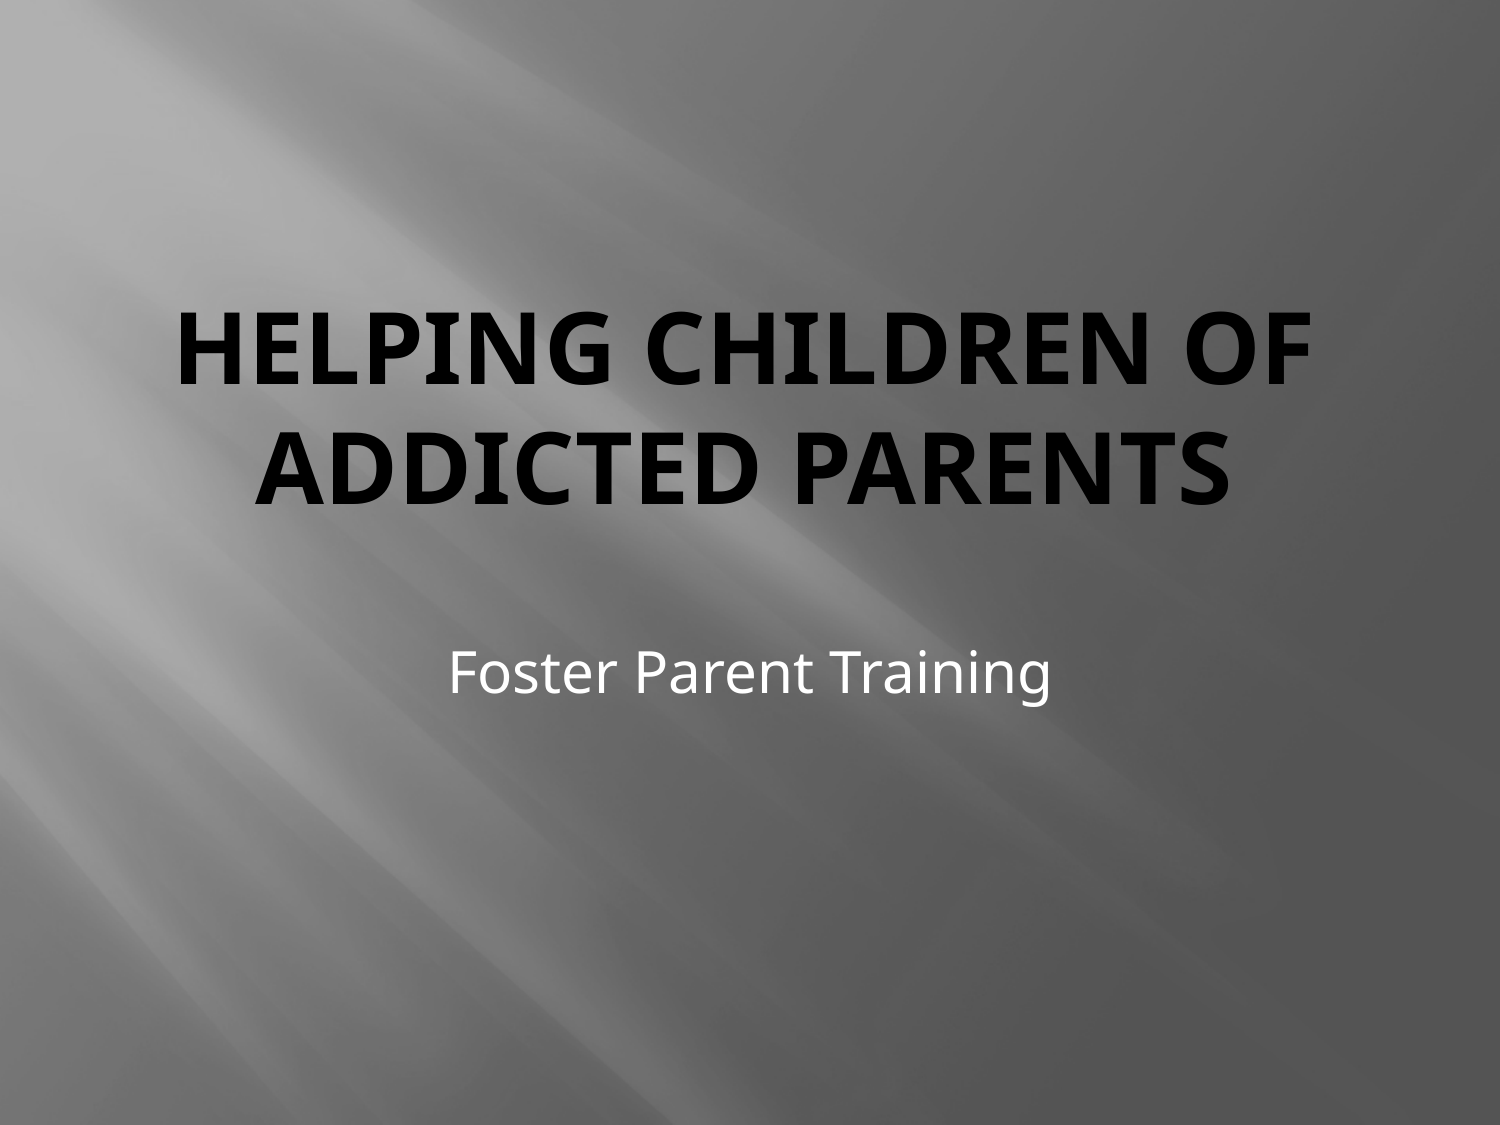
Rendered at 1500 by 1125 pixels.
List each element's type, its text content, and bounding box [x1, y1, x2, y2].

title Helping children of addicted parents [69, 224, 1420, 525]
subtitle Foster Parent Training [225, 546, 1275, 834]
